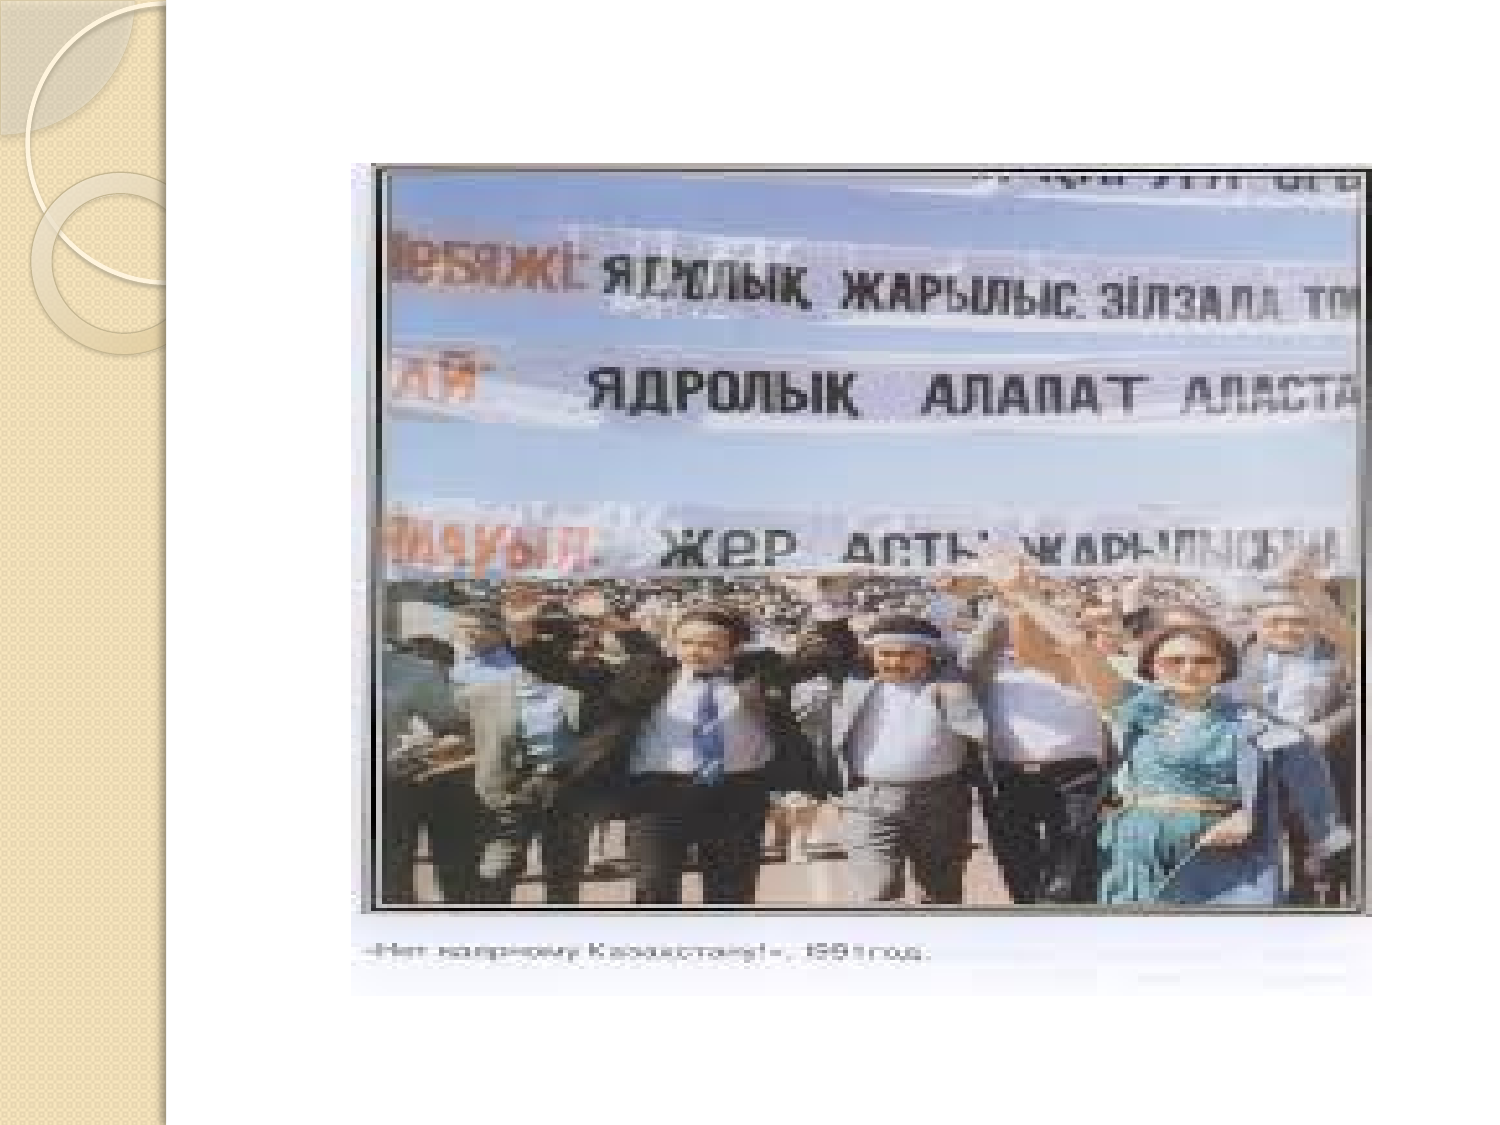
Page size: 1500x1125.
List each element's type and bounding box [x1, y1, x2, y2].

list [351, 163, 1372, 997]
